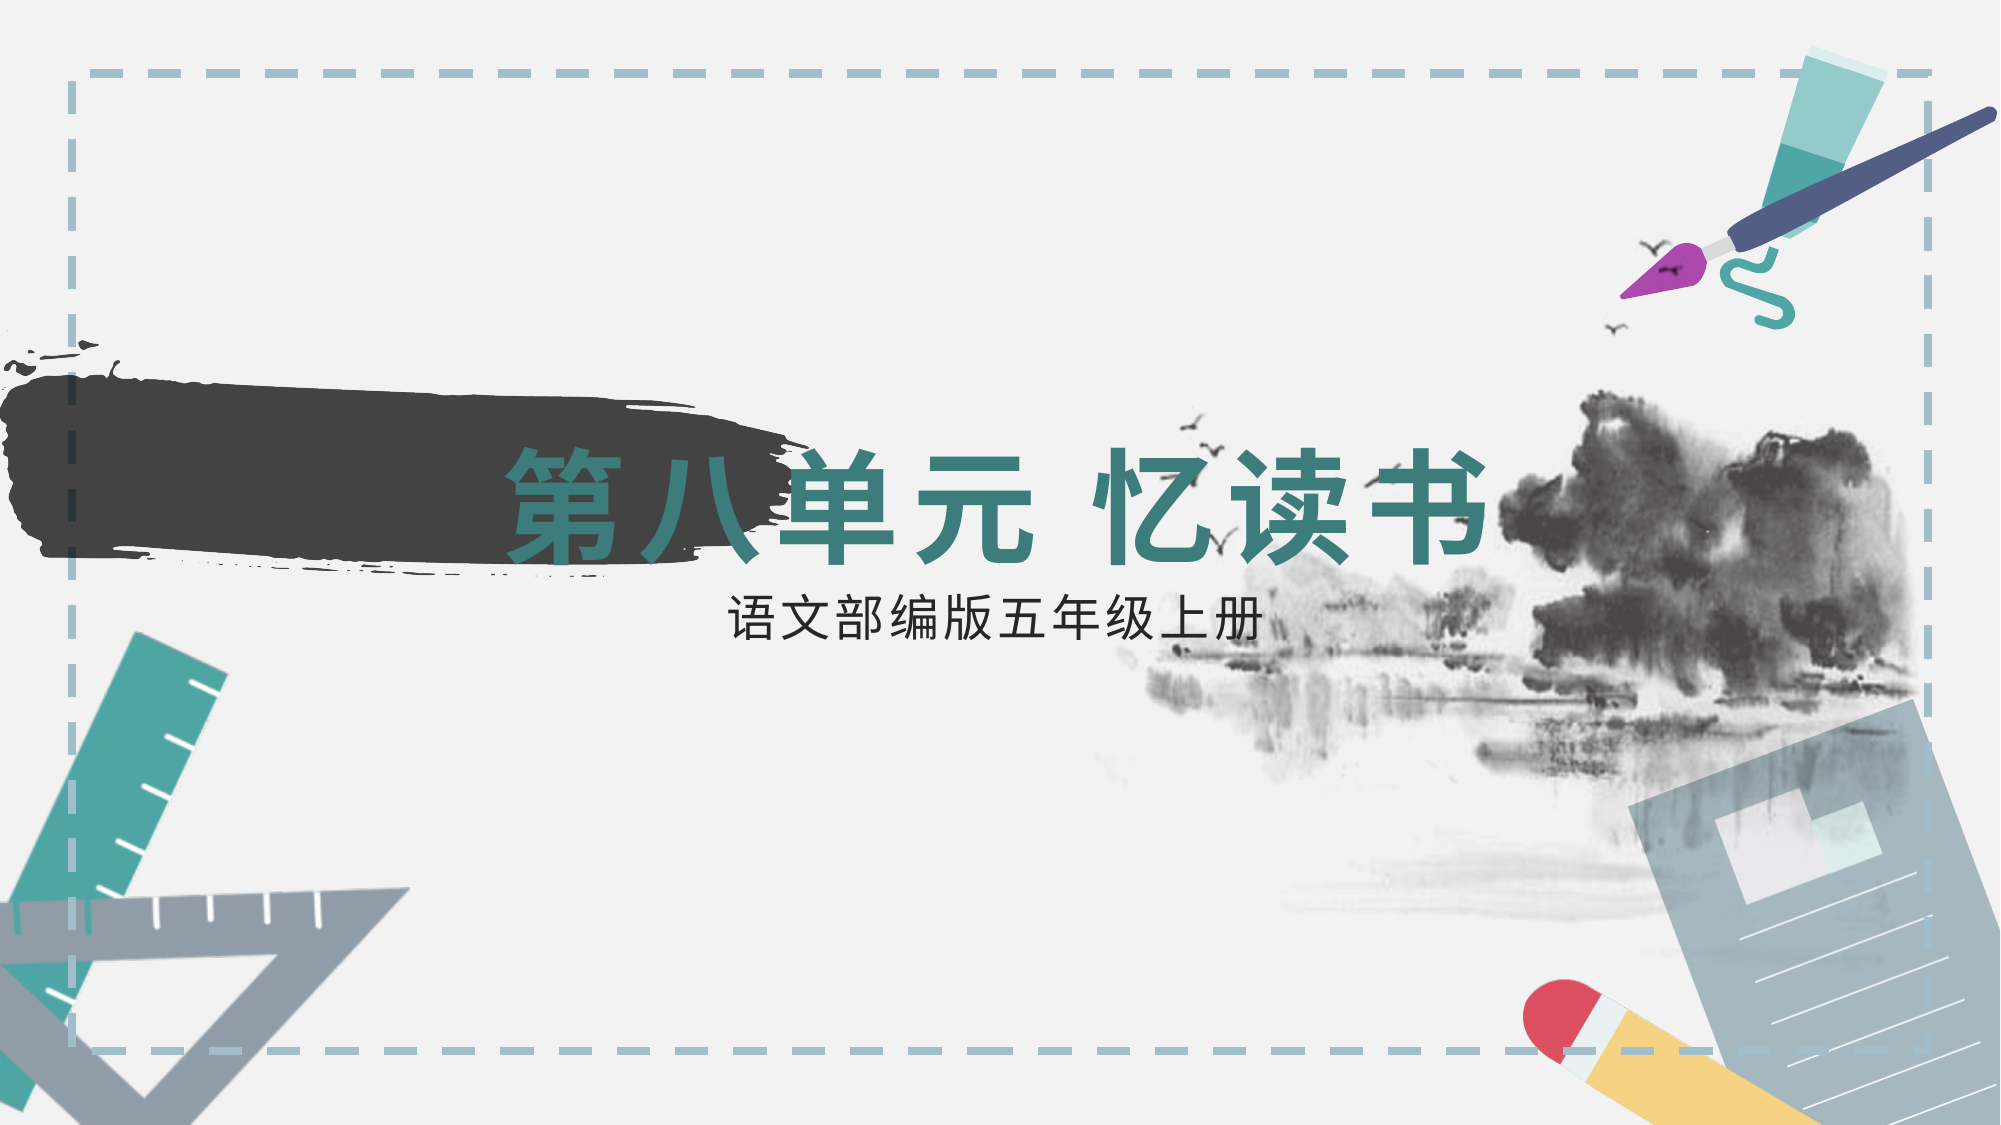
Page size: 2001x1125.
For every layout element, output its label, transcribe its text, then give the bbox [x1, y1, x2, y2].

picture [0, 330, 809, 577]
text_box 语文部编版五年级上册 [375, 586, 1093, 783]
picture [1093, 235, 2001, 1125]
picture [0, 611, 410, 1125]
text_box 第八单元 忆读书 [375, 351, 1093, 580]
